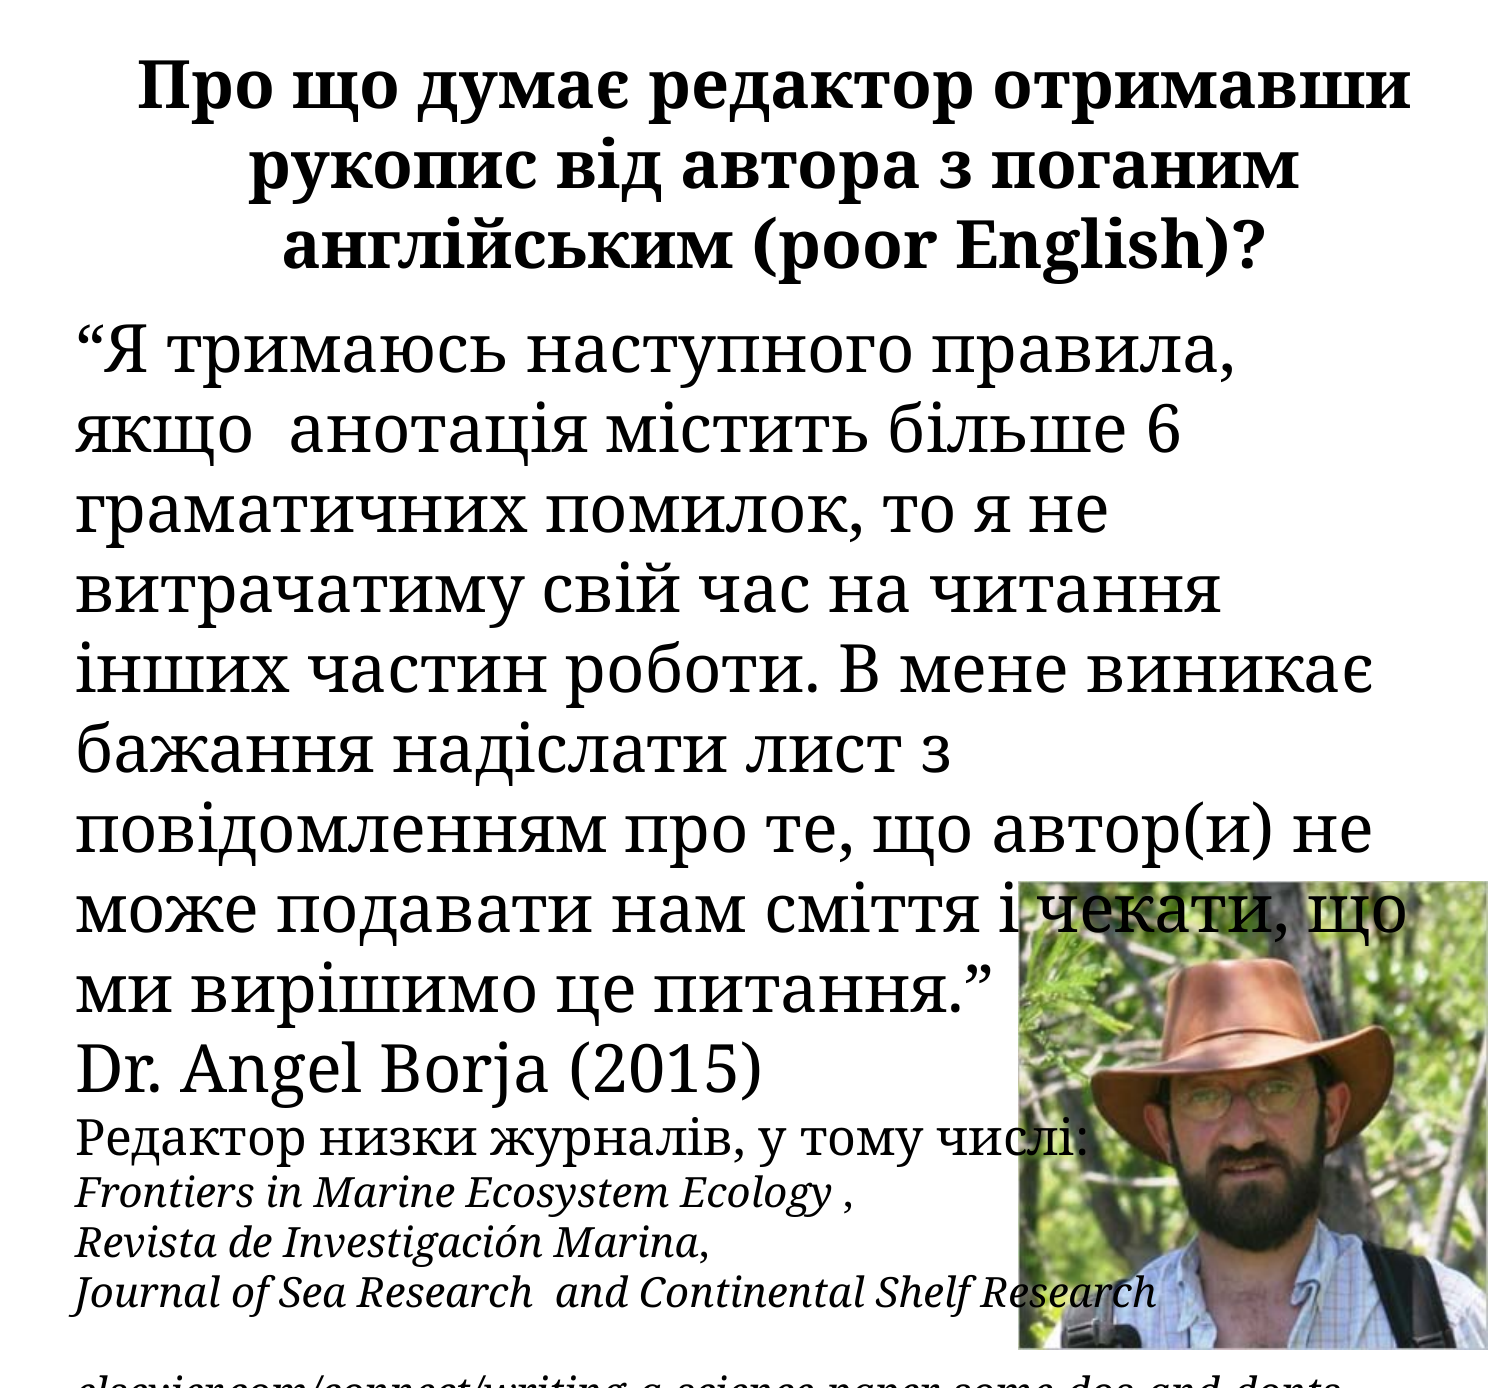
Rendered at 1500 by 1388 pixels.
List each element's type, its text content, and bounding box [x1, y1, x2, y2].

picture [1018, 880, 1488, 1351]
title Про що думає редактор отримавши рукопис від автора з поганим англійським (poor English)? [125, 41, 1425, 284]
list “Я тримаюсь наступного правила, якщо анотація містить більше 6 граматичних помилок, то я не витрачатиму свій час на читання інших частин роботи. В мене виникає бажання надіслати лист з повідомленням про те, що автор(и) не може подавати нам сміття і чекати, що ми вирішимо це питання.” Dr. Angel Borja (2015) Редактор низки журналів, у тому числі: Frontiers in Marine Ecosystem Ecology , Revista de Investigación Marina, Journal of Sea Research and Continental Shelf Research elsevier.com/connect/writing-a-science-paper-some-dos-and-donts [75, 306, 1434, 1357]
